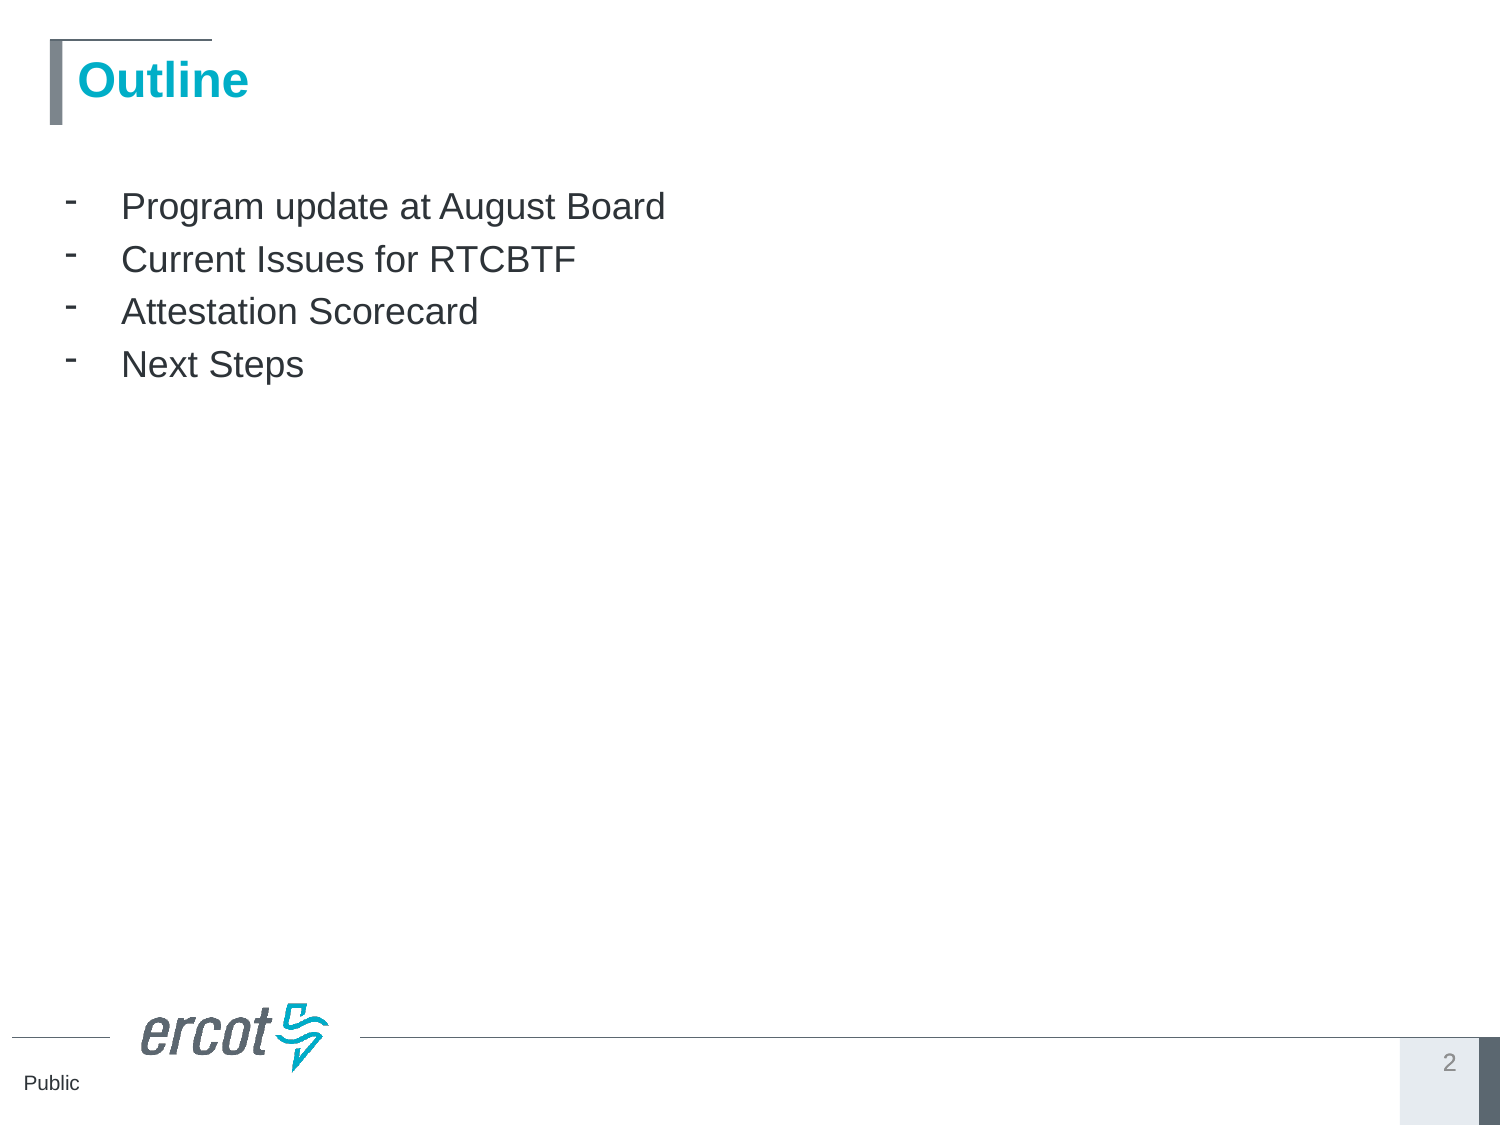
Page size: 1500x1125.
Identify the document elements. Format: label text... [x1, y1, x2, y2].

slide_number 2 [1400, 1037, 1500, 1087]
picture [137, 999, 332, 1075]
title Outline [62, 39, 1450, 134]
list Program update at August Board Current Issues for RTCBTF Attestation Scorecard Next Steps [50, 174, 1450, 972]
